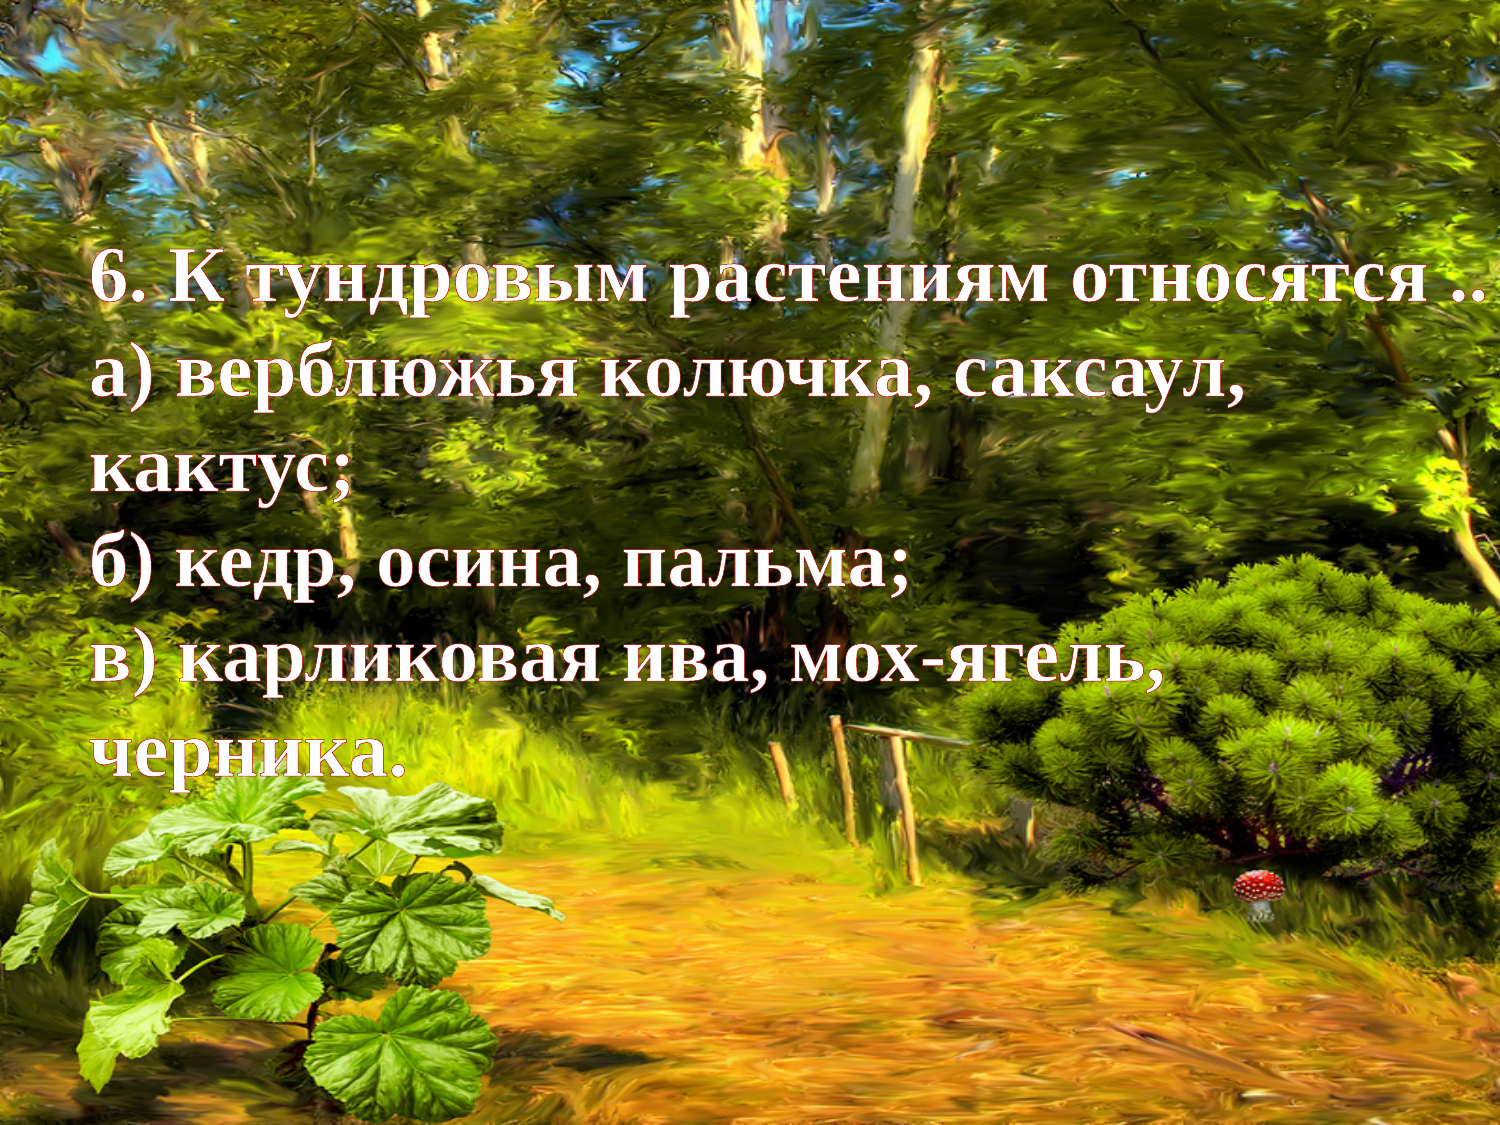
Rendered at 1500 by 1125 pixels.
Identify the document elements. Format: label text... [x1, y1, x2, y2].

picture [0, 0, 1500, 214]
picture [0, 800, 1500, 1125]
text_box 6. К тундровым растениям относятся .. а) верблюжья колючка, саксаул, кактус; б) кедр, осина, пальма; в) карликовая ива, мох-ягель, черника. [0, 214, 1500, 800]
